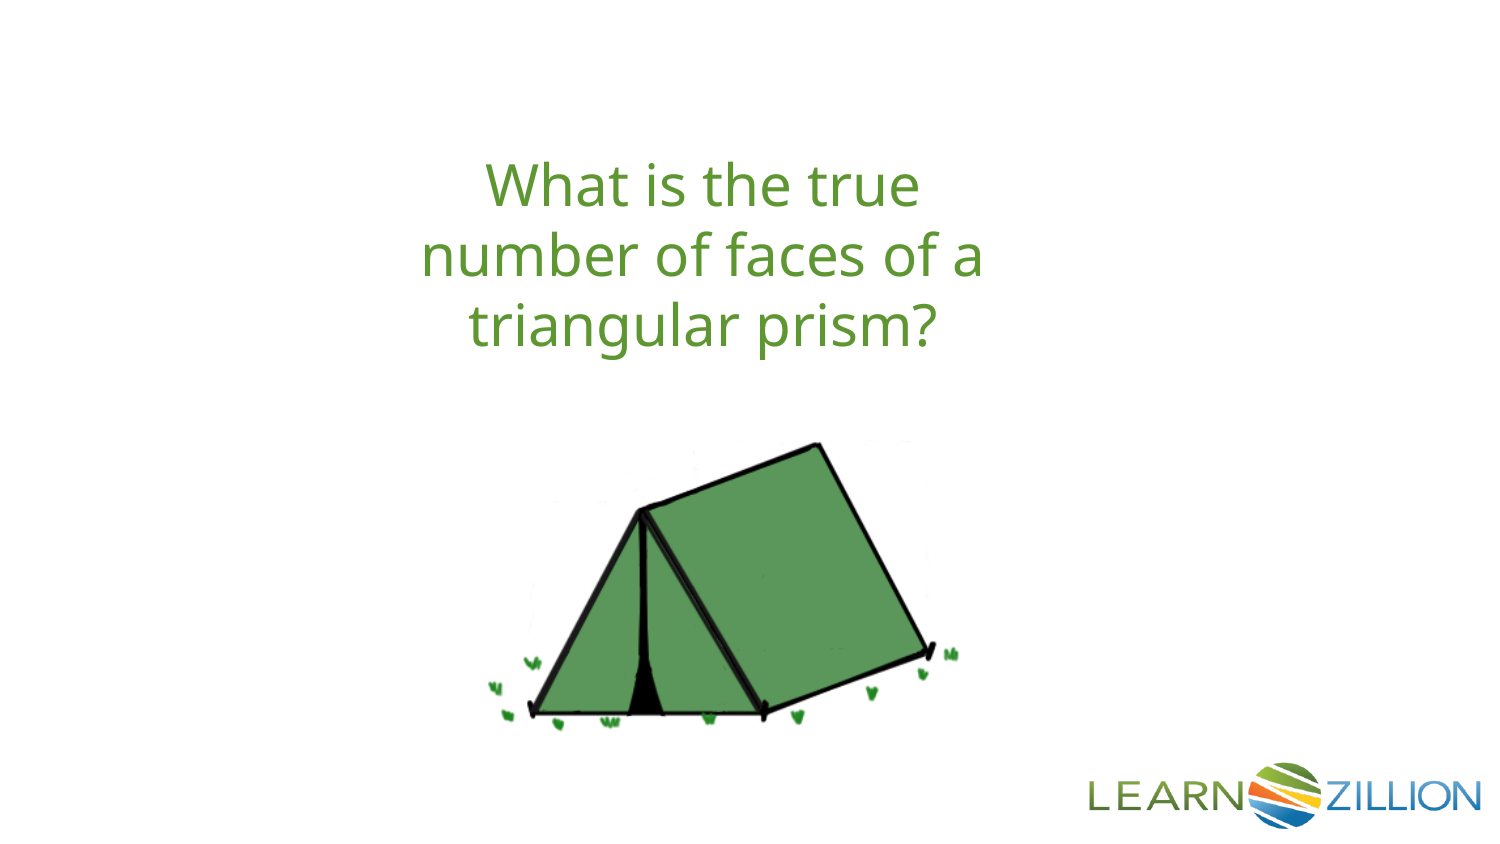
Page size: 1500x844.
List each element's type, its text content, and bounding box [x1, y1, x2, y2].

list What is the true number of faces of a triangular prism? [356, 140, 1051, 242]
picture [487, 440, 960, 741]
picture [1087, 759, 1482, 831]
